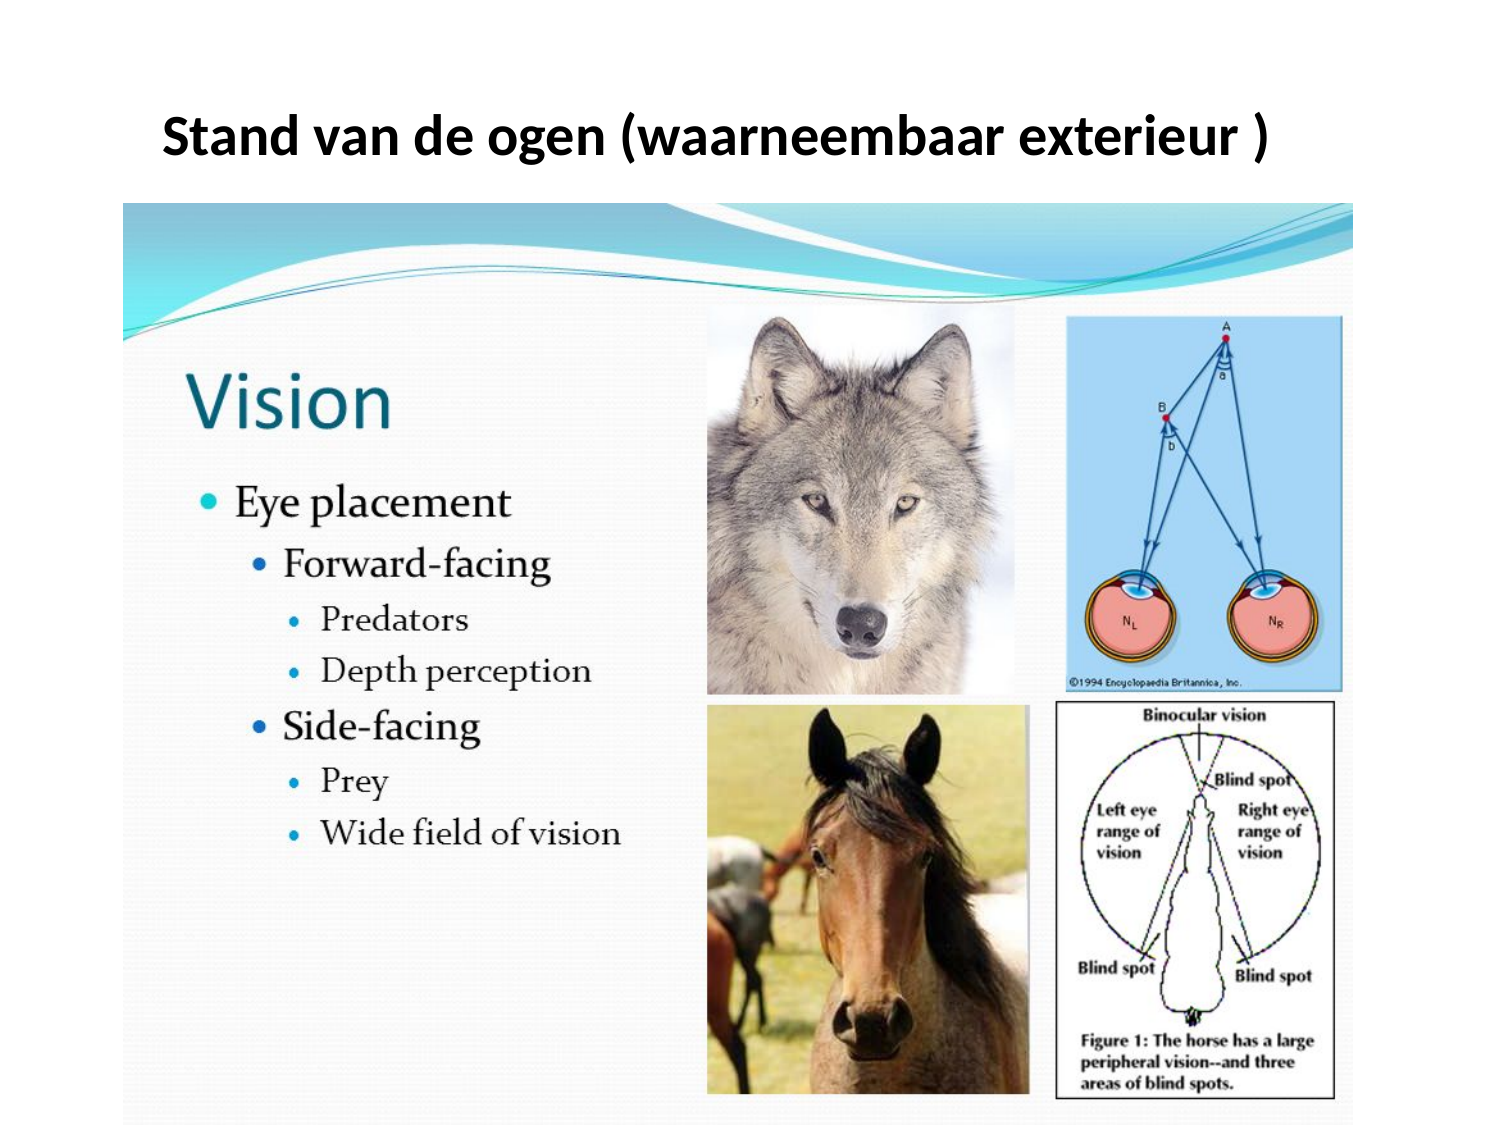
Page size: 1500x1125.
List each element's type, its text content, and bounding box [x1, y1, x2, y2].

text_box Stand van de ogen (waarneembaar exterieur ) [147, 90, 1388, 175]
picture [123, 203, 1353, 1125]
